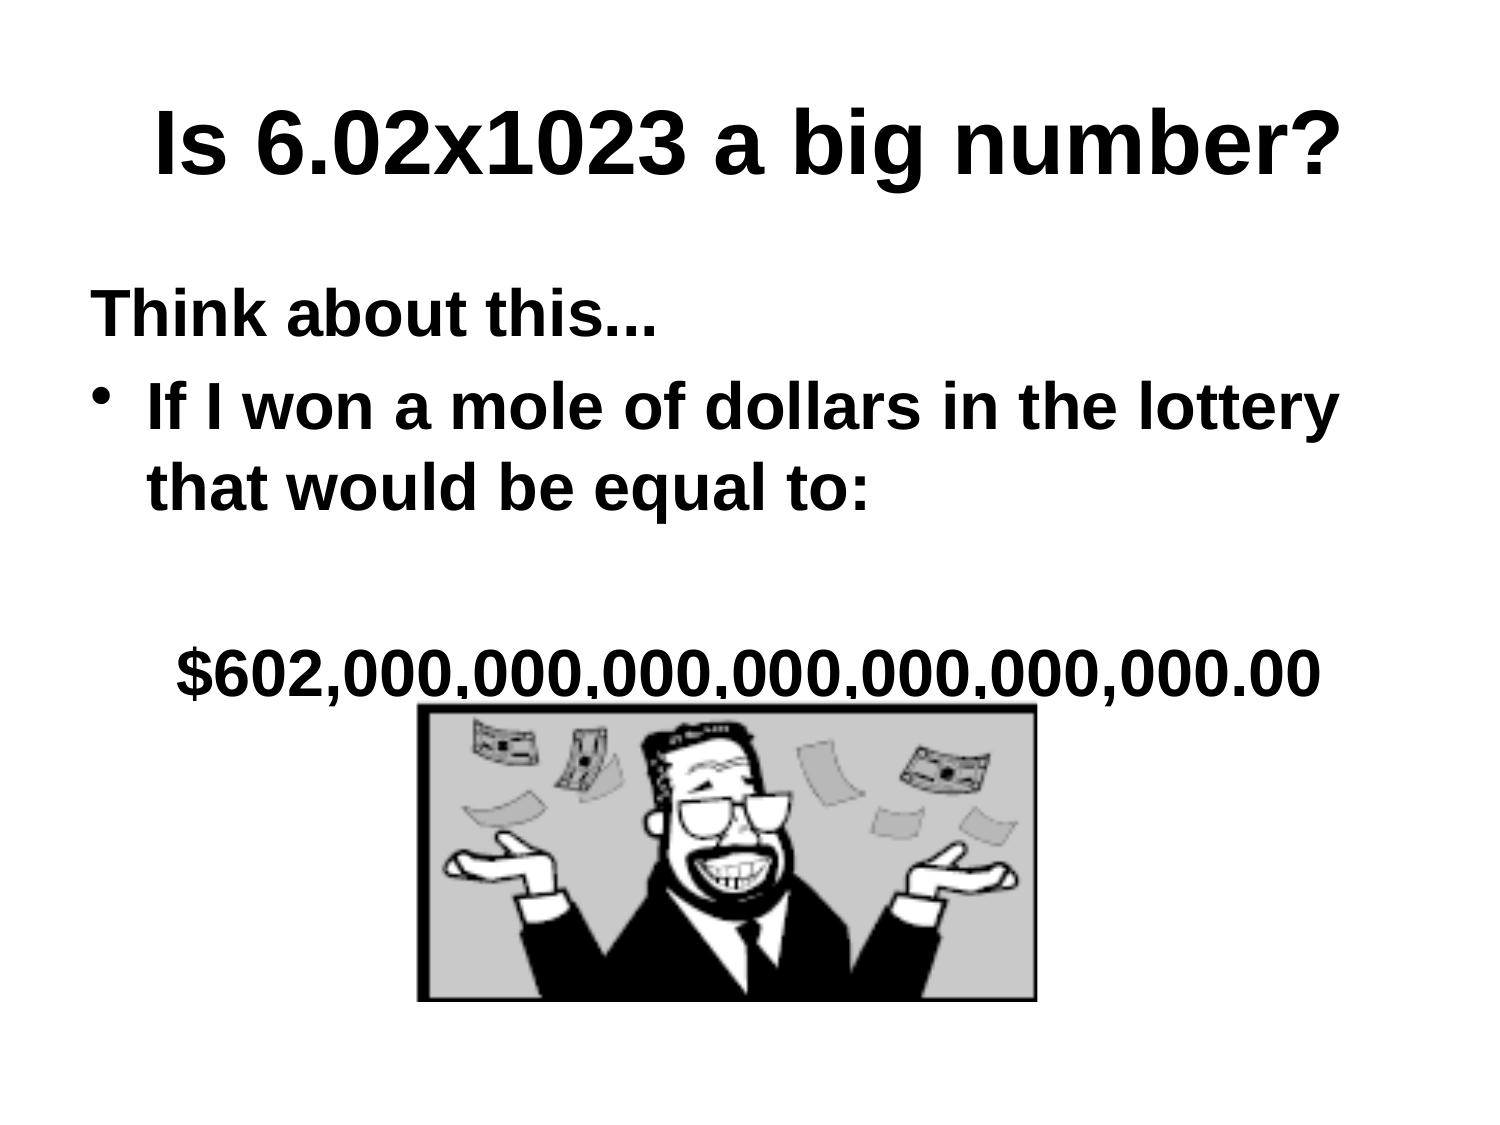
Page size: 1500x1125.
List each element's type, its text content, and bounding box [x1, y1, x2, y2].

picture [412, 699, 1038, 1003]
list Think about this... If I won a mole of dollars in the lottery that would be equal to: $602,000,000,000,000,000,000,000.00 [74, 262, 1426, 1006]
title Is 6.02x1023 a big number? [112, 74, 1388, 262]
